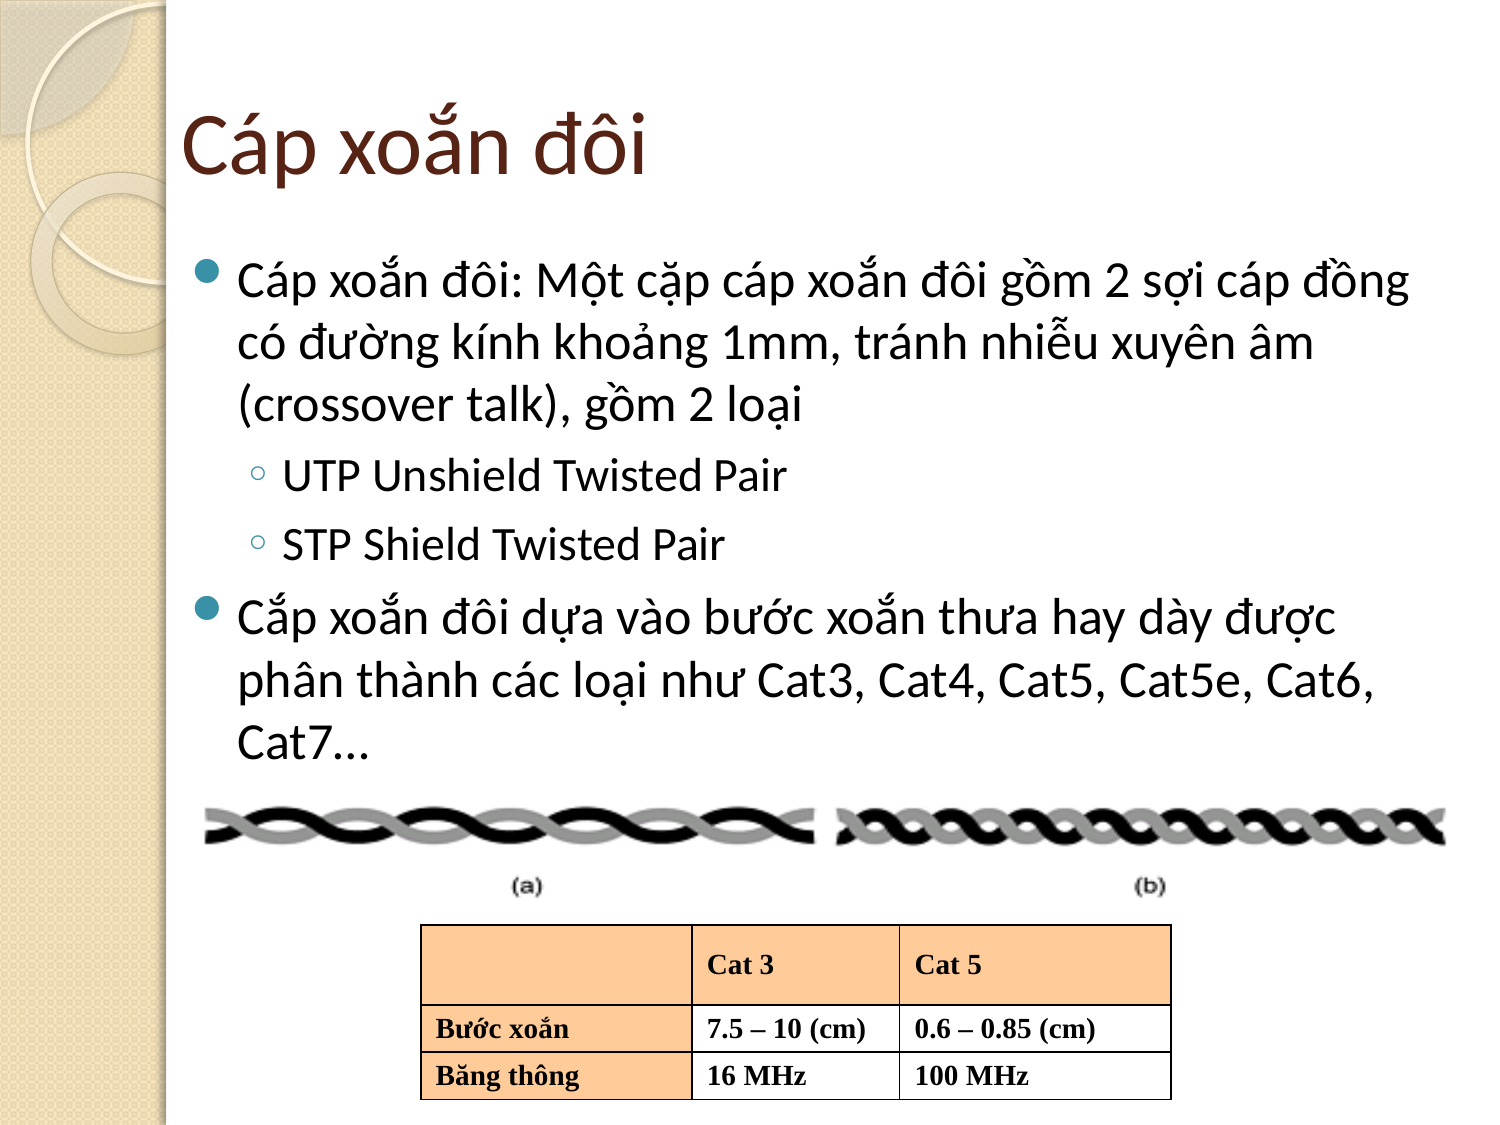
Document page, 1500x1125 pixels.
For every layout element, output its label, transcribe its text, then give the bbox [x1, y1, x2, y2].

table_header [422, 926, 691, 1004]
table_cell 7.5 – 10 (cm) [693, 1006, 899, 1051]
title Cáp xoắn đôi [166, 45, 1466, 233]
table_cell 0.6 – 0.85 (cm) [900, 1006, 1170, 1051]
table_cell Băng thông [422, 1053, 691, 1099]
table_cell Bước xoắn [422, 1006, 691, 1051]
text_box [172, 773, 1474, 908]
table_cell 100 MHz [900, 1053, 1170, 1099]
list Cáp xoắn đôi: Một cặp cáp xoắn đôi gồm 2 sợi cáp đồng có đường kính khoảng 1mm, tránh nhiễu xuyên âm (crossover talk), gồm 2 loại UTP Unshield Twisted Pair STP Shield Twisted Pair Cắp xoắn đôi dựa vào bước xoắn thưa hay dày được phân thành các loại như Cat3, Cat4, Cat5, Cat5e, Cat6, Cat7… [162, 237, 1466, 1025]
table_cell 16 MHz [693, 1053, 899, 1099]
table_header Cat 3 [693, 926, 899, 1004]
table_header Cat 5 [900, 926, 1170, 1004]
